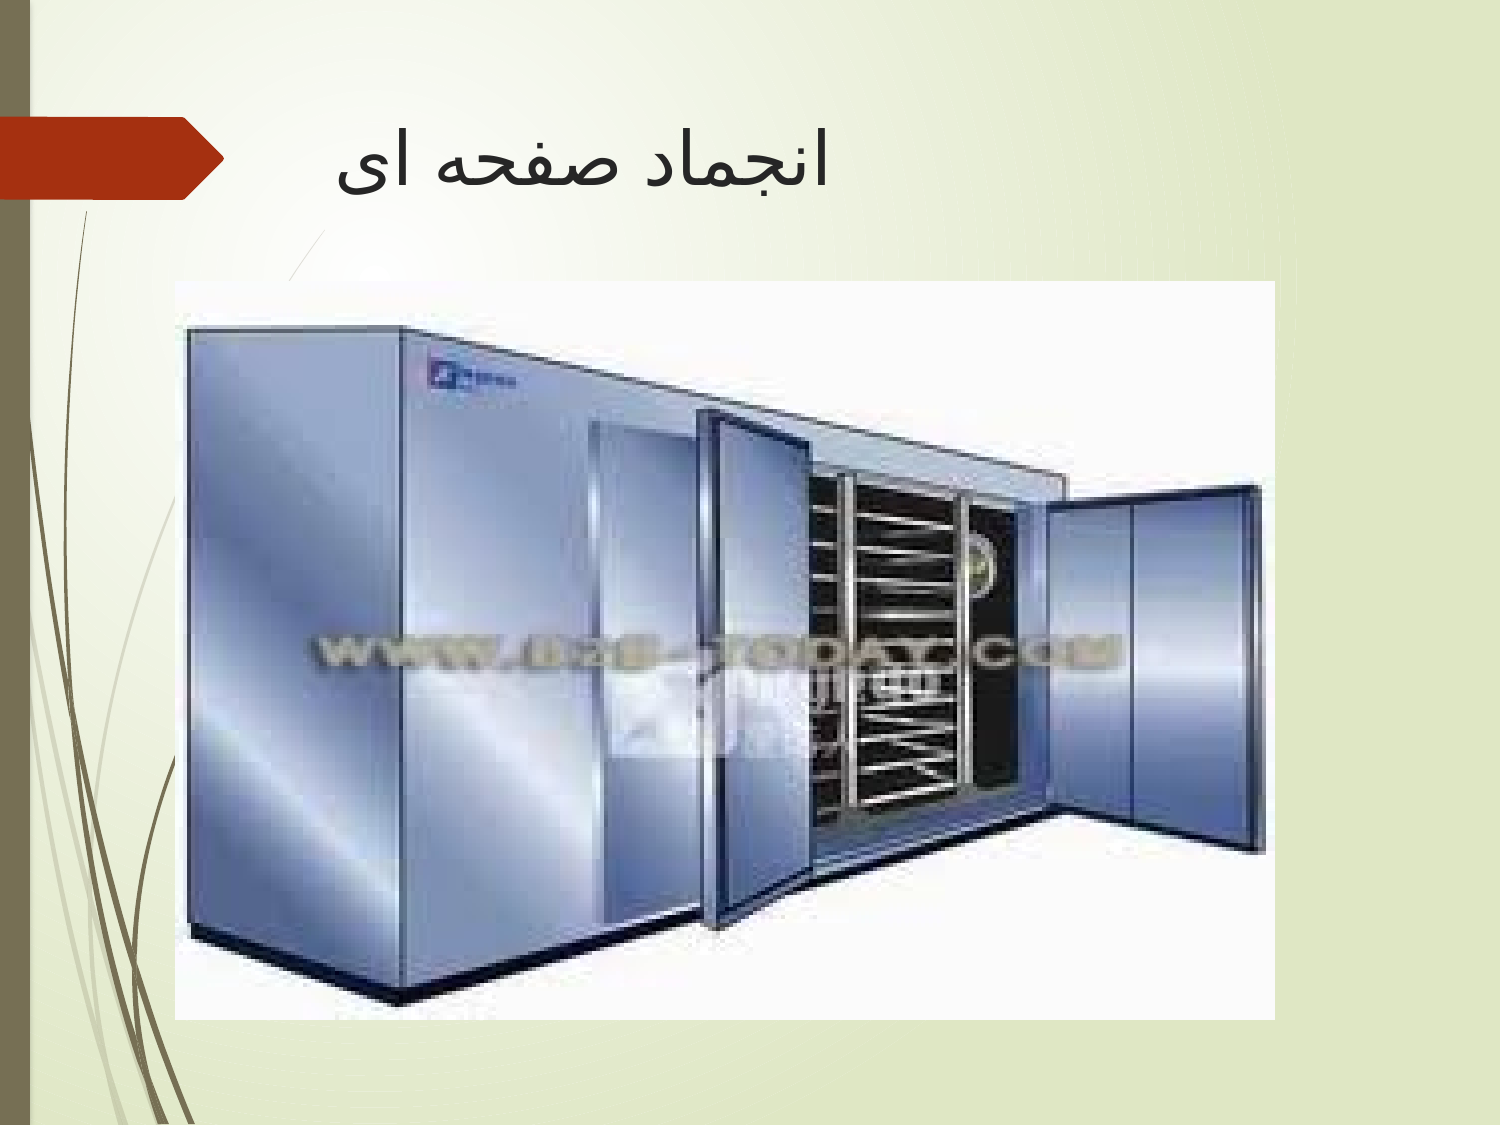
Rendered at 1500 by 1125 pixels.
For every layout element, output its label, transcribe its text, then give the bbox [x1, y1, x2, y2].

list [175, 280, 1276, 1020]
title انجماد صفحه ای [319, 102, 1400, 313]
